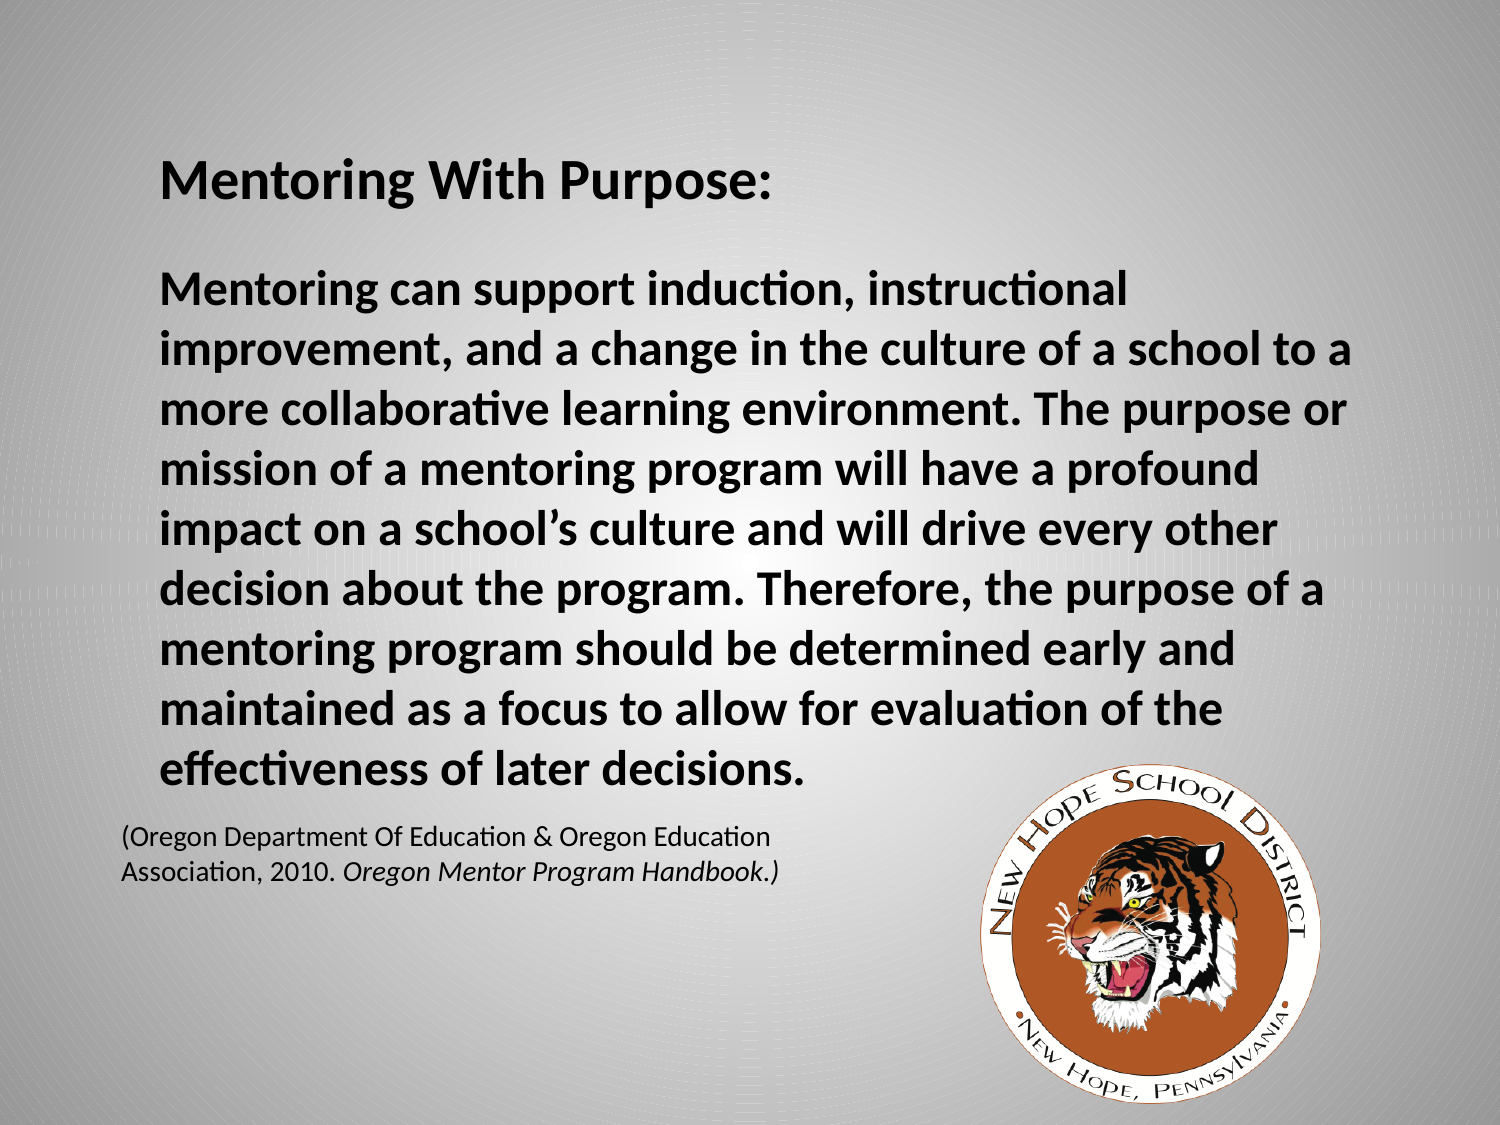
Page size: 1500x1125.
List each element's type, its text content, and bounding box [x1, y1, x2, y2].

picture [939, 707, 1335, 1125]
text_box (Oregon Department Of Education & Oregon Education Association, 2010. Oregon Mentor Program Handbook.) [106, 809, 805, 895]
text_box Mentoring With Purpose: Mentoring can support induction, instructional improvement, and a change in the culture of a school to a more collaborative learning environment. The purpose or mission of a mentoring program will have a profound impact on a school’s culture and will drive every other decision about the program. Therefore, the purpose of a mentoring program should be determined early and maintained as a focus to allow for evaluation of the effectiveness of later decisions. [144, 133, 1400, 804]
